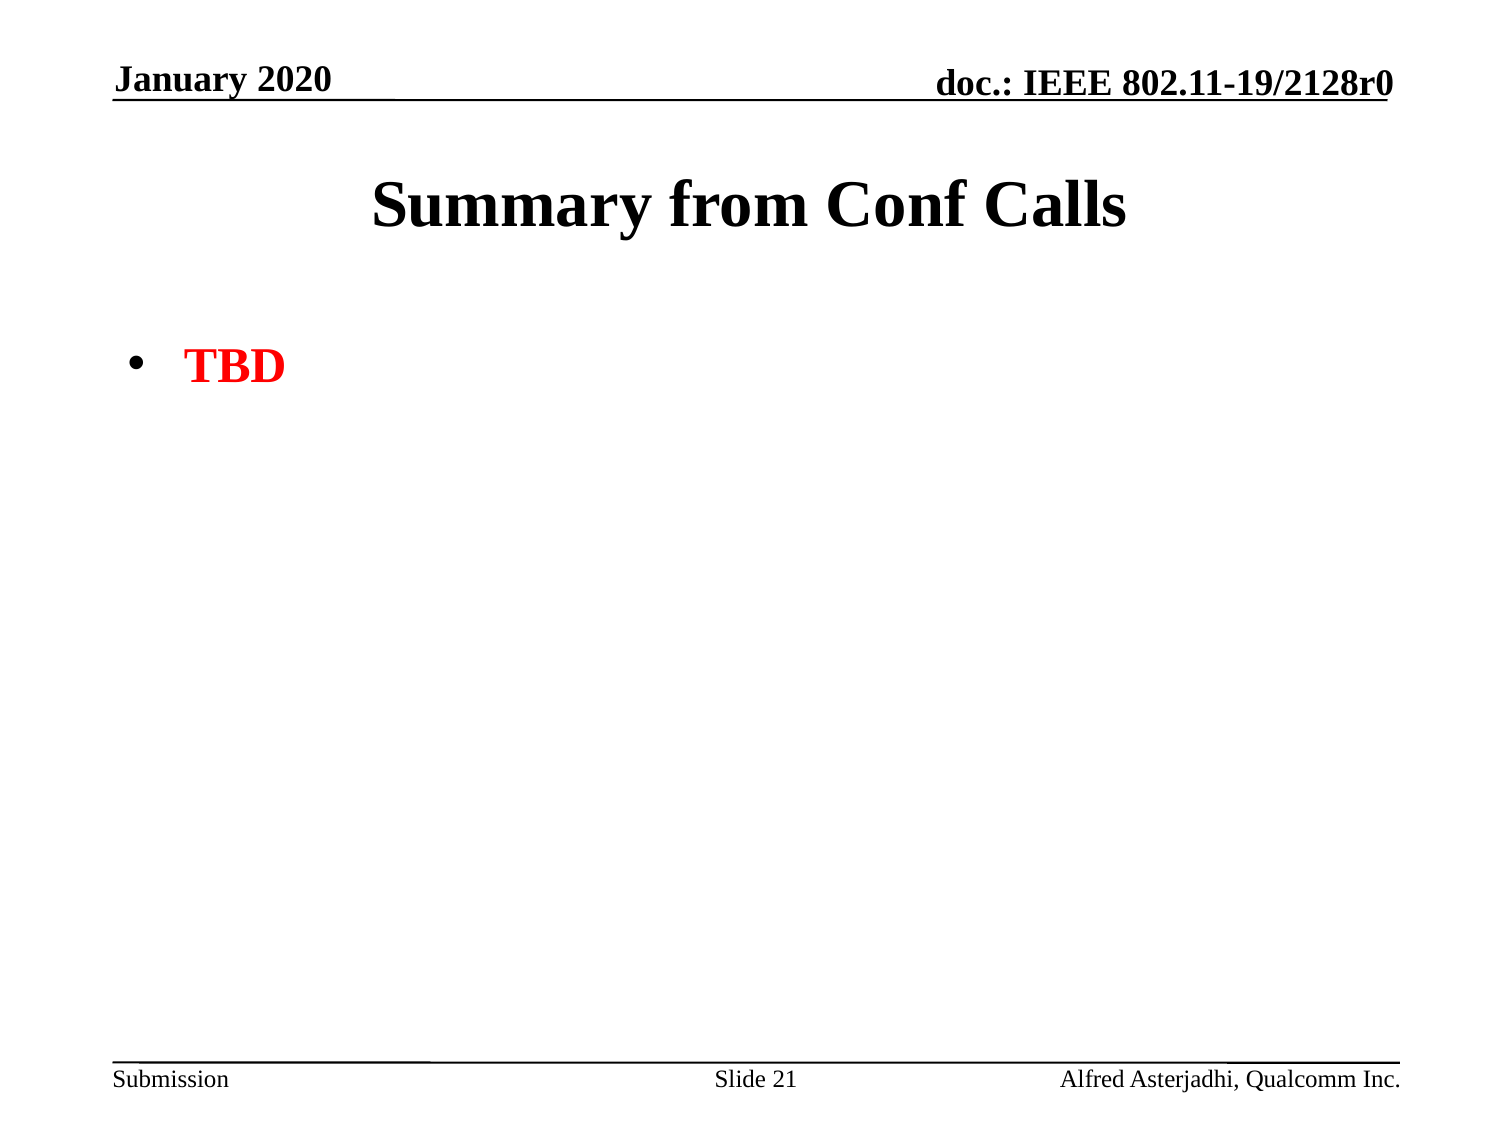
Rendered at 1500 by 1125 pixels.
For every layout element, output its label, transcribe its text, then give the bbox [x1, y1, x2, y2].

footer Alfred Asterjadhi, Qualcomm Inc. [878, 1061, 1402, 1093]
slide_number Slide 21 [712, 1061, 800, 1123]
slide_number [114, 54, 493, 100]
title Summary from Conf Calls [112, 112, 1388, 288]
list TBD [112, 324, 1388, 1000]
